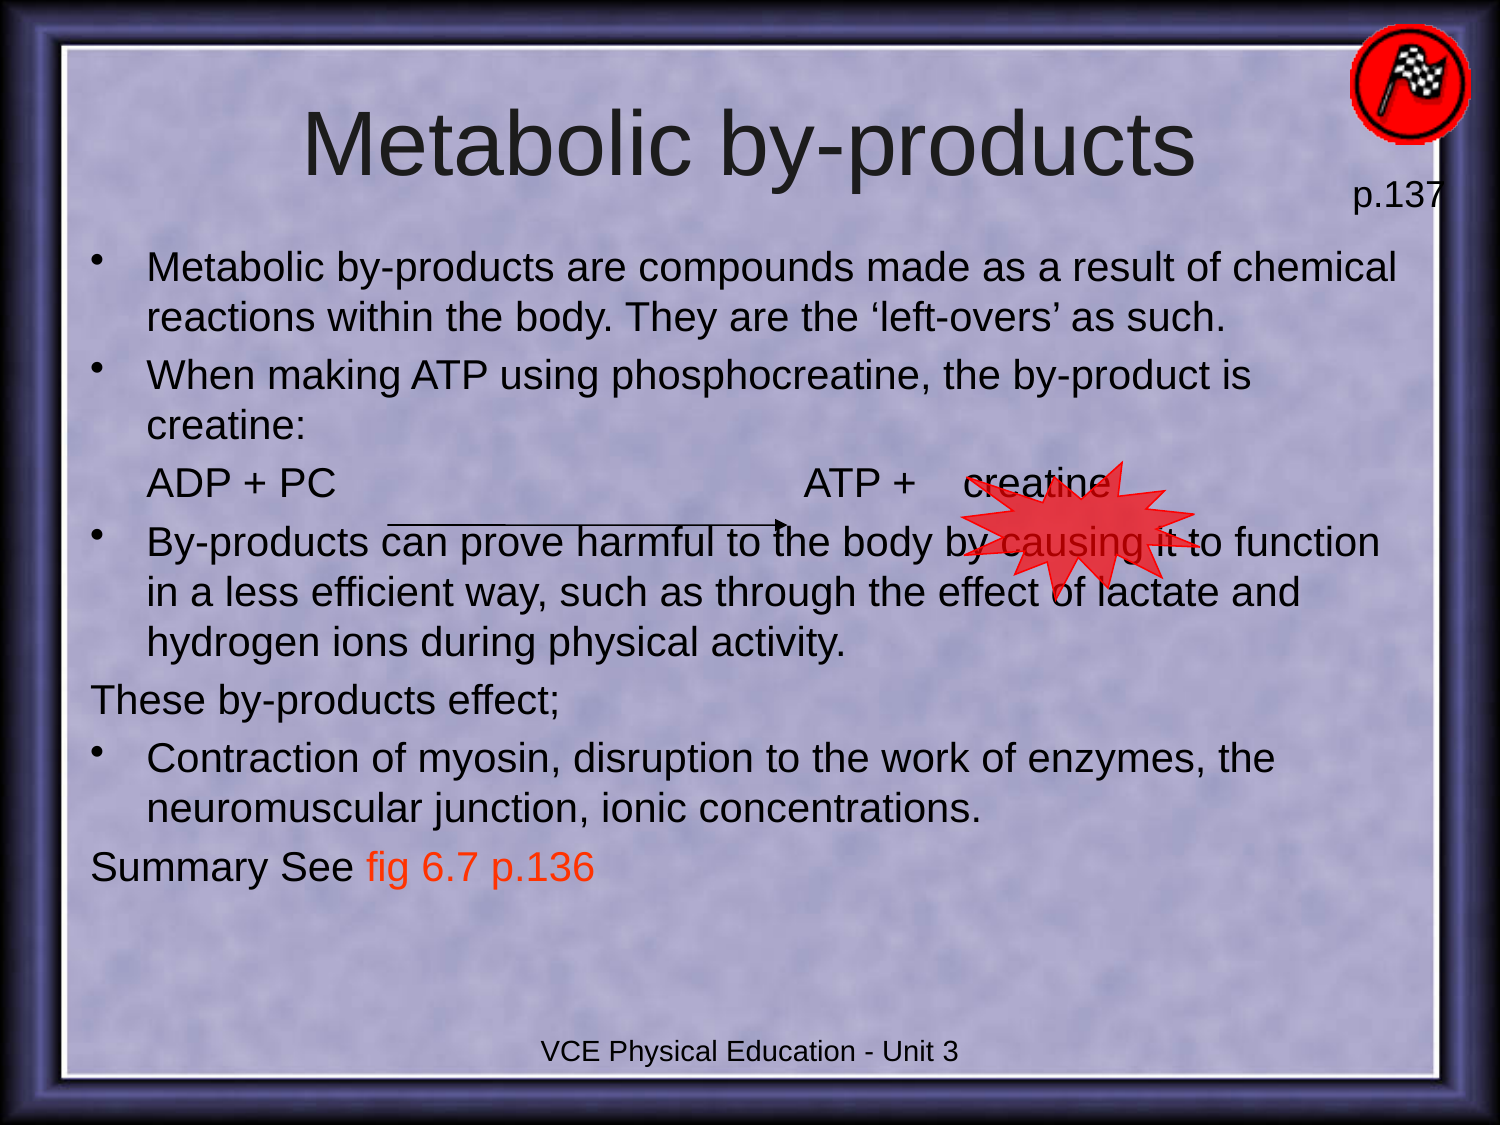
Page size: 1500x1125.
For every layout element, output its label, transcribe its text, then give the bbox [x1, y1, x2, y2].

text_box [962, 462, 1200, 600]
text_box p.137 [1337, 162, 1462, 223]
list Metabolic by-products are compounds made as a result of chemical reactions within the body. They are the ‘left-overs’ as such. When making ATP using phosphocreatine, the by-product is creatine: ADP + PC ATP + creatine By-products can prove harmful to the body by causing it to function in a less efficient way, such as through the effect of lactate and hydrogen ions during physical activity. These by-products effect; Contraction of myosin, disruption to the work of enzymes, the neuromuscular junction, ionic concentrations. Summary See fig 6.7 p.136 [74, 231, 1426, 999]
picture [0, 0, 1500, 1125]
footer VCE Physical Education - Unit 3 [512, 1024, 988, 1103]
text_box [387, 518, 788, 532]
title Metabolic by-products [74, 44, 1426, 231]
